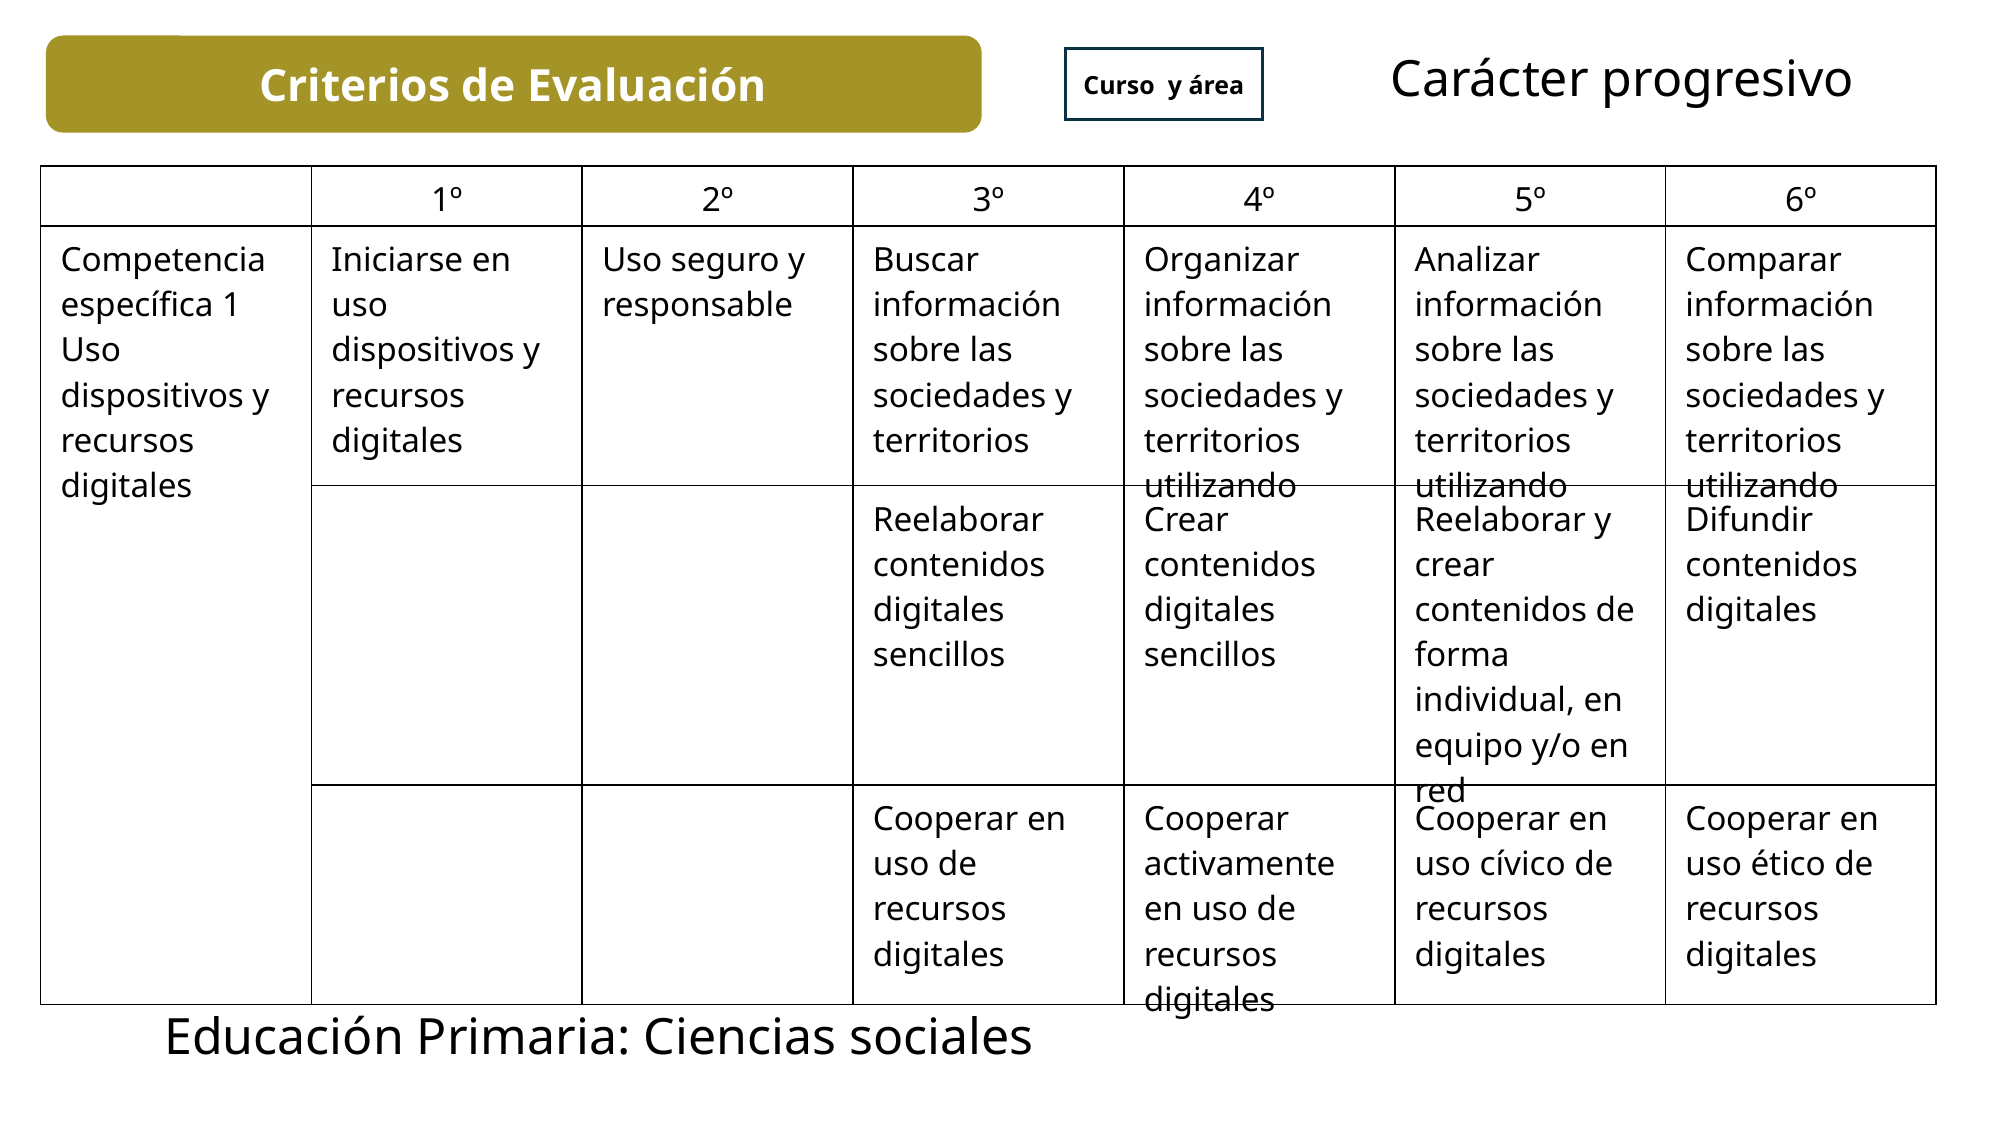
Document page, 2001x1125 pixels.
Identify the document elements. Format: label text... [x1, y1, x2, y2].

table_cell [312, 486, 581, 784]
table_cell [583, 786, 852, 997]
table_cell Cooperar activamente en uso de recursos digitales [1125, 786, 1394, 1004]
table_cell Cooperar en uso cívico de recursos digitales [1396, 786, 1665, 1004]
table_cell Reelaborar y crear contenidos de forma individual, en equipo y/o en red [1396, 486, 1665, 784]
table_cell Difundir contenidos digitales [1666, 486, 1935, 784]
table_cell Cooperar en uso de recursos digitales [854, 786, 1123, 1004]
table_header 1º [312, 167, 581, 225]
table_cell Comparar información sobre las sociedades y territorios utilizando [1666, 227, 1935, 485]
table_cell Analizar información sobre las sociedades y territorios utilizando [1396, 227, 1665, 485]
table_cell Competencia específica 1 Uso dispositivos y recursos digitales [41, 227, 311, 1004]
table_cell Cooperar en uso ético de recursos digitales [1666, 786, 1935, 1004]
text_box Criterios de Evaluación [47, 36, 981, 132]
table_header 3º [854, 167, 1123, 225]
table_header 4º [1125, 167, 1394, 225]
table_cell [583, 486, 852, 784]
text_box Educación Primaria: Ciencias sociales [149, 997, 1049, 1072]
text_box Curso y área [1064, 47, 1264, 121]
table_header 5º [1396, 167, 1665, 225]
table_header 6º [1666, 167, 1935, 225]
table_cell Iniciarse en uso dispositivos y recursos digitales [312, 227, 581, 485]
table_cell Organizar información sobre las sociedades y territorios utilizando [1125, 227, 1394, 485]
table_cell [312, 786, 581, 997]
text_box Carácter progresivo [1376, 39, 1877, 114]
table_cell Buscar información sobre las sociedades y territorios [854, 227, 1123, 485]
table_header [41, 167, 311, 225]
table_cell Uso seguro y responsable [583, 227, 852, 485]
table_cell Crear contenidos digitales sencillos [1125, 486, 1394, 784]
table_header 2º [583, 167, 852, 225]
table_cell Reelaborar contenidos digitales sencillos [854, 486, 1123, 784]
